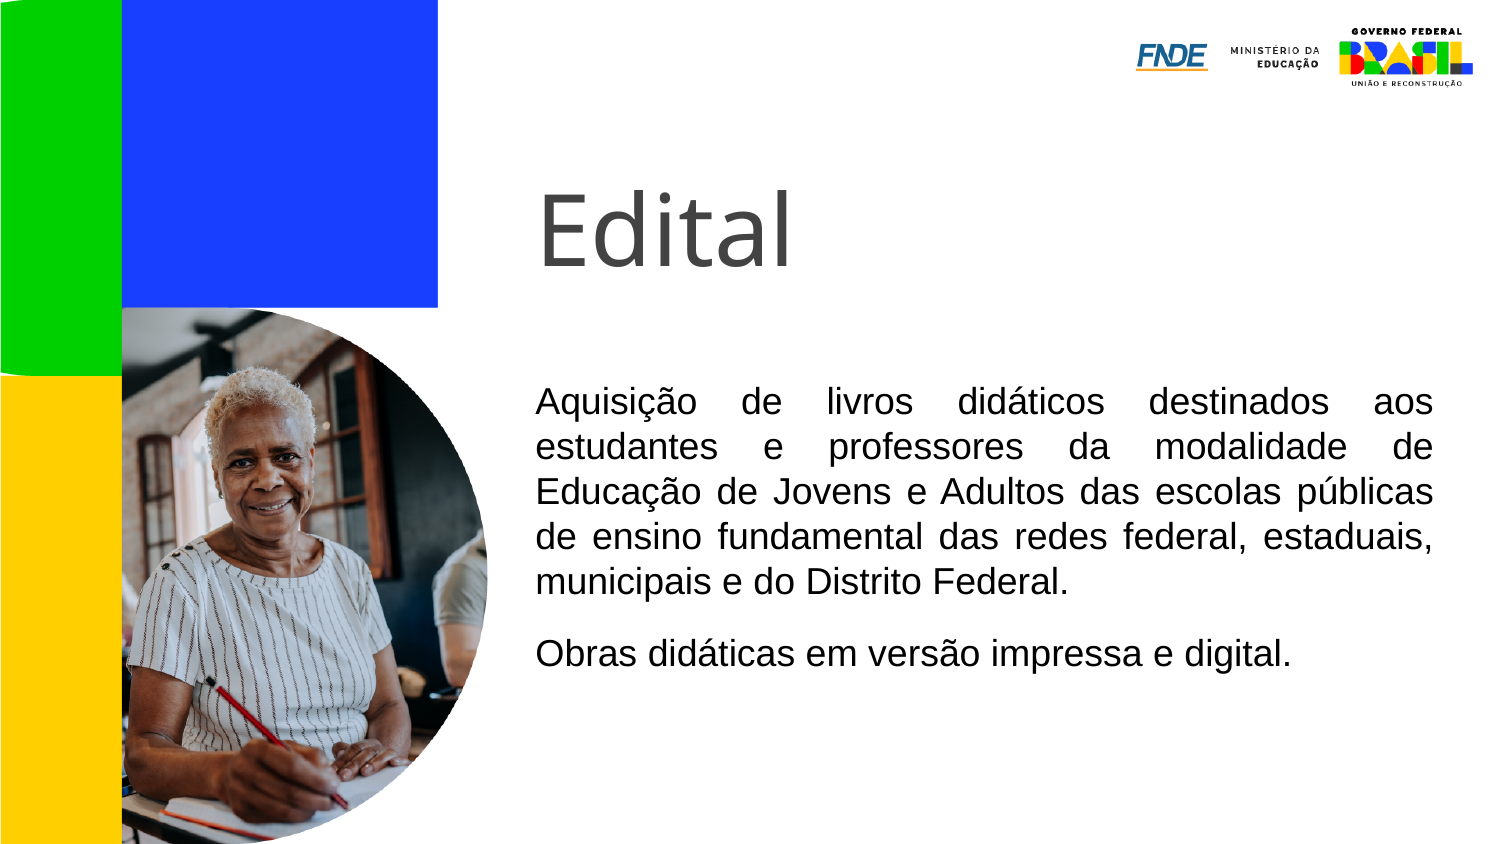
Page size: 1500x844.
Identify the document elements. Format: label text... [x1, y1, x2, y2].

text_box Aquisição de livros didáticos destinados aos estudantes e professores da modalidade de Educação de Jovens e Adultos das escolas públicas de ensino fundamental das redes federal, estaduais, municipais e do Distrito Federal. Obras didáticas em versão impressa e digital. [520, 361, 1449, 690]
picture [0, 0, 1500, 844]
text_box Edital [520, 151, 1212, 302]
